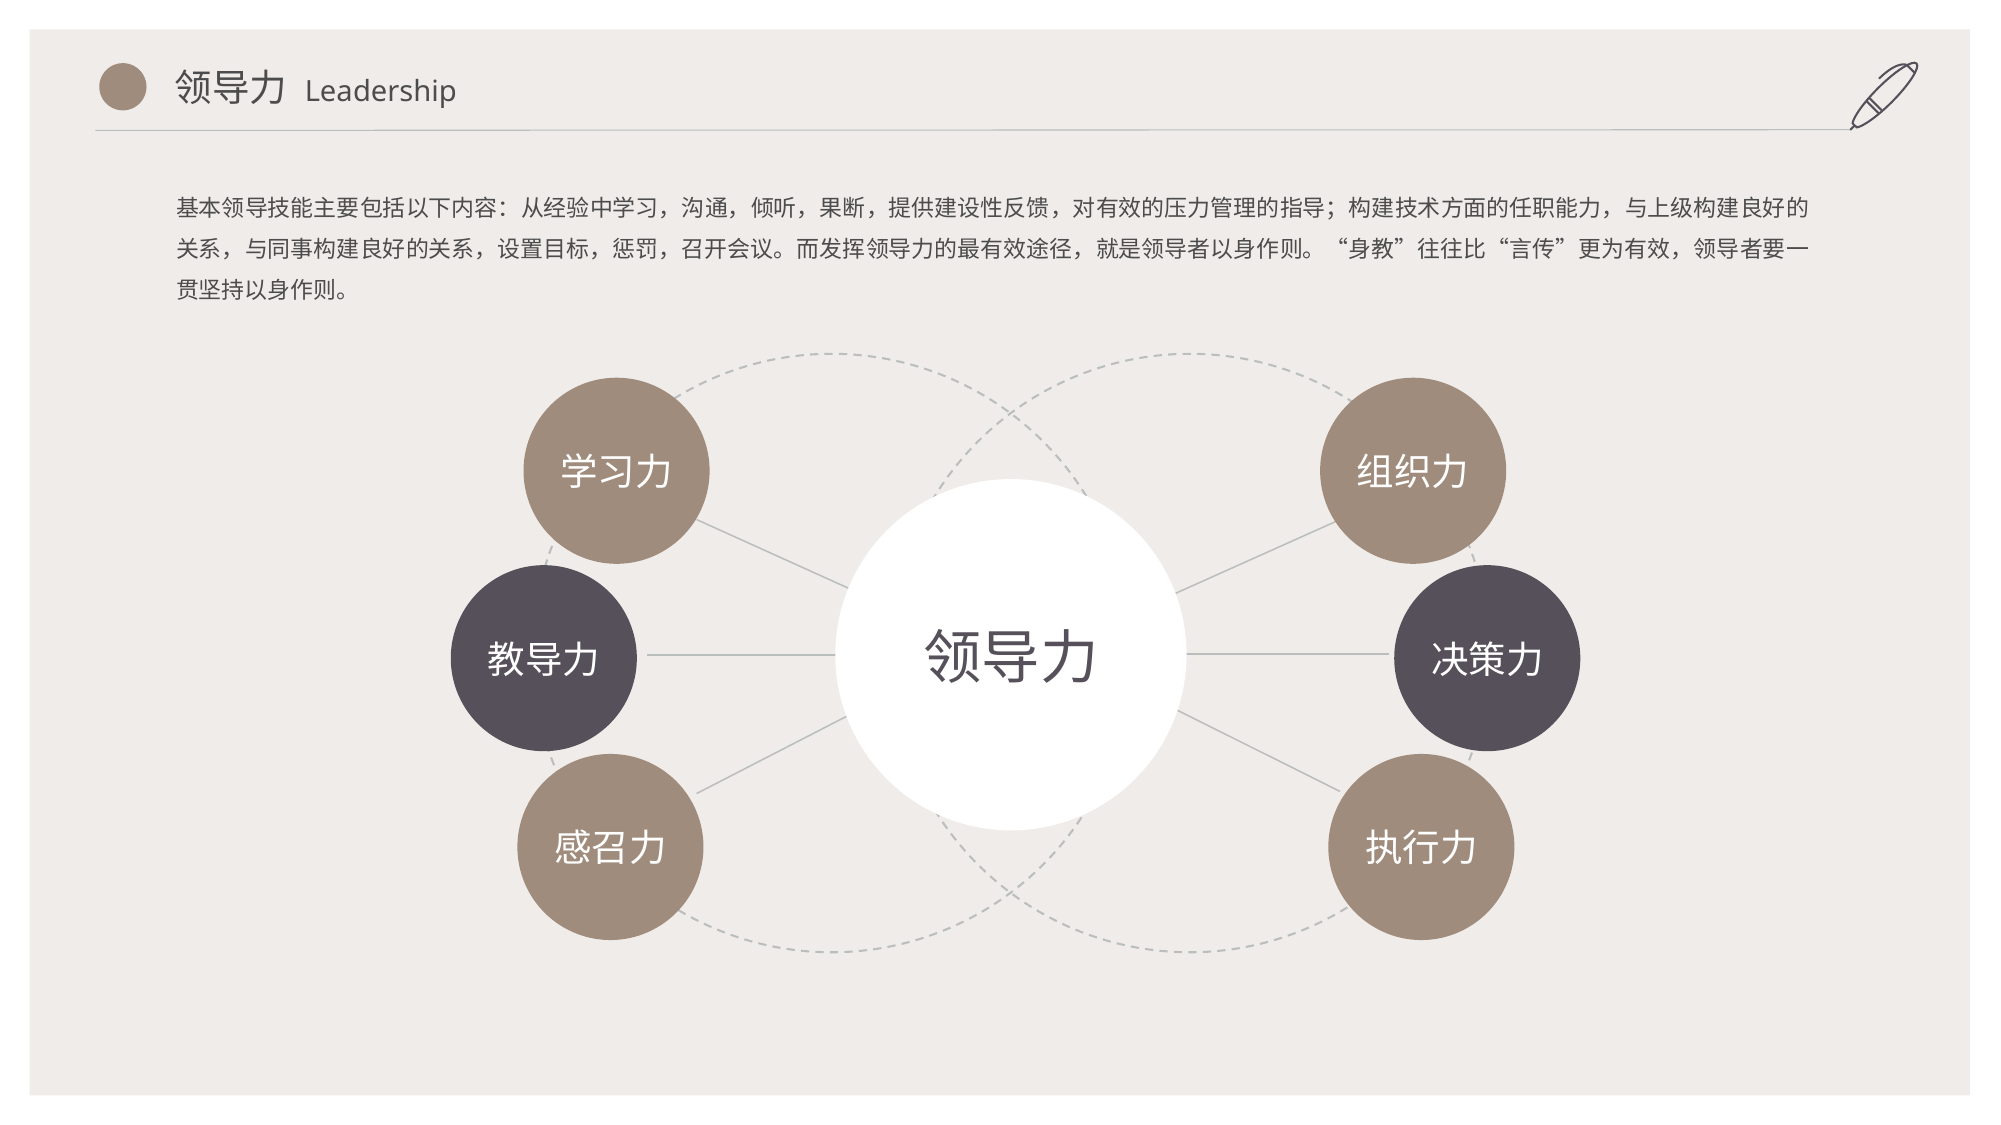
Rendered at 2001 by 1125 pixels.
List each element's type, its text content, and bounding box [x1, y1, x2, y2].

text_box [1165, 704, 1341, 792]
text_box [939, 533, 1476, 953]
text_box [1165, 519, 1341, 598]
text_box 领导力 Leadership [160, 56, 472, 117]
text_box 领导力 [834, 478, 1188, 832]
text_box 学习力 [522, 376, 711, 565]
text_box 基本领导技能主要包括以下内容：从经验中学习，沟通，倾听，果断，提供建设性反馈，对有效的压力管理的指导；构建技术方面的任职能力，与上级构建良好的关系，与同事构建良好的关系，设置目标，惩罚，召开会议。而发挥领导力的最有效途径，就是领导者以身作则。“身教”往往比“言传”更为有效，领导者要一贯坚持以身作则。 [161, 172, 1839, 311]
text_box 教导力 [449, 564, 638, 753]
text_box 感召力 [516, 752, 705, 942]
text_box [545, 523, 1010, 953]
text_box 决策力 [1393, 564, 1582, 753]
text_box [1851, 62, 1918, 130]
text_box [936, 353, 1350, 566]
text_box [676, 353, 1010, 545]
text_box 执行力 [1327, 752, 1516, 942]
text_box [696, 704, 871, 794]
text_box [696, 519, 871, 598]
text_box 组织力 [1319, 376, 1508, 565]
text_box [98, 62, 148, 112]
